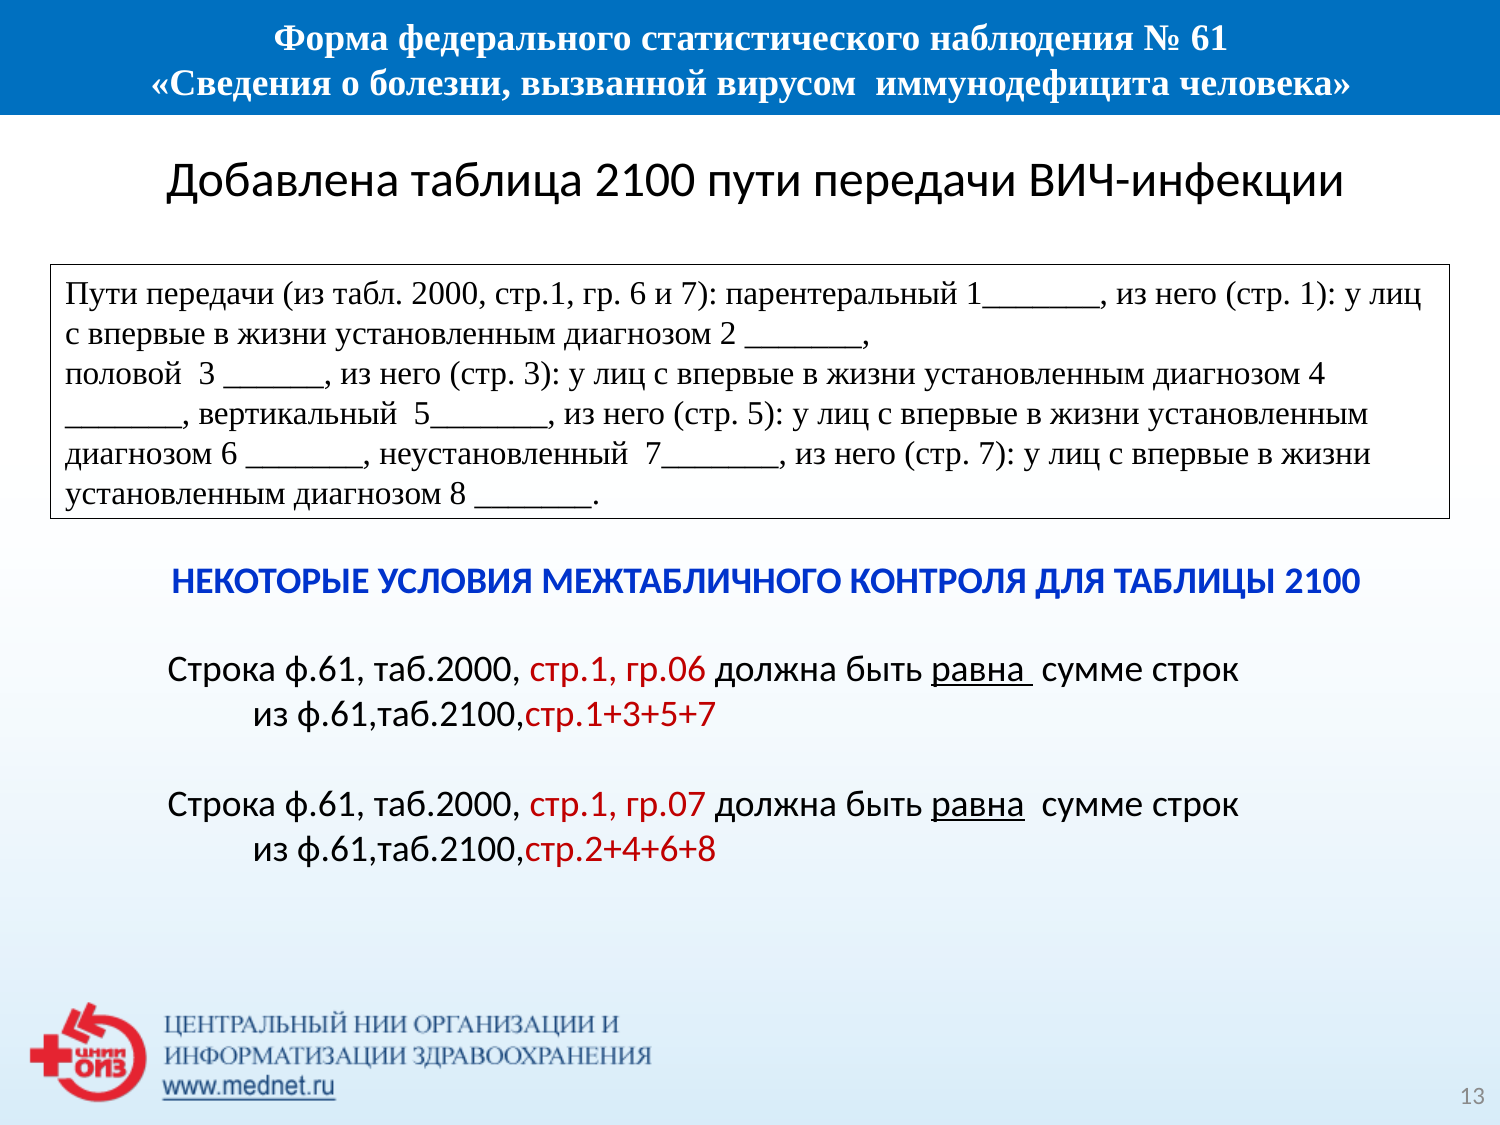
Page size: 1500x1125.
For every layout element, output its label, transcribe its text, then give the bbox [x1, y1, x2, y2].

text_box Строка ф.61, таб.2000, стр.1, гр.06 должна быть равна сумме строк из ф.61,таб.2100,стр.1+3+5+7 Строка ф.61, таб.2000, стр.1, гр.07 должна быть равна сумме строк из ф.61,таб.2100,стр.2+4+6+8 [152, 636, 1476, 922]
text_box НЕКОТОРЫЕ УСЛОВИЯ МЕЖТАБЛИЧНОГО КОНТРОЛЯ ДЛЯ ТАБЛИЦЫ 2100 [64, 548, 1469, 609]
text_box Форма федерального статистического наблюдения № 61 «Сведения о болезни, вызванной вирусом иммунодефицита человека» [0, 0, 1500, 117]
slide_number 13 [1149, 1065, 1500, 1125]
text_box Добавлена таблица 2100 пути передачи ВИЧ-инфекции [151, 138, 1413, 214]
text_box Пути передачи (из табл. 2000, стр.1, гр. 6 и 7): парентеральный 1_______, из него (стр. 1): у лиц с впервые в жизни установленным диагнозом 2 _______, половой 3 ______, из него (стр. 3): у лиц с впервые в жизни установленным диагнозом 4 _______, вертикальный 5_______, из него (стр. 5): у лиц с впервые в жизни установленным диагнозом 6 _______, неустановленный 7_______, из него (стр. 7): у лиц с впервые в жизни установленным диагнозом 8 _______. [50, 264, 1450, 519]
picture [0, 117, 1500, 1125]
